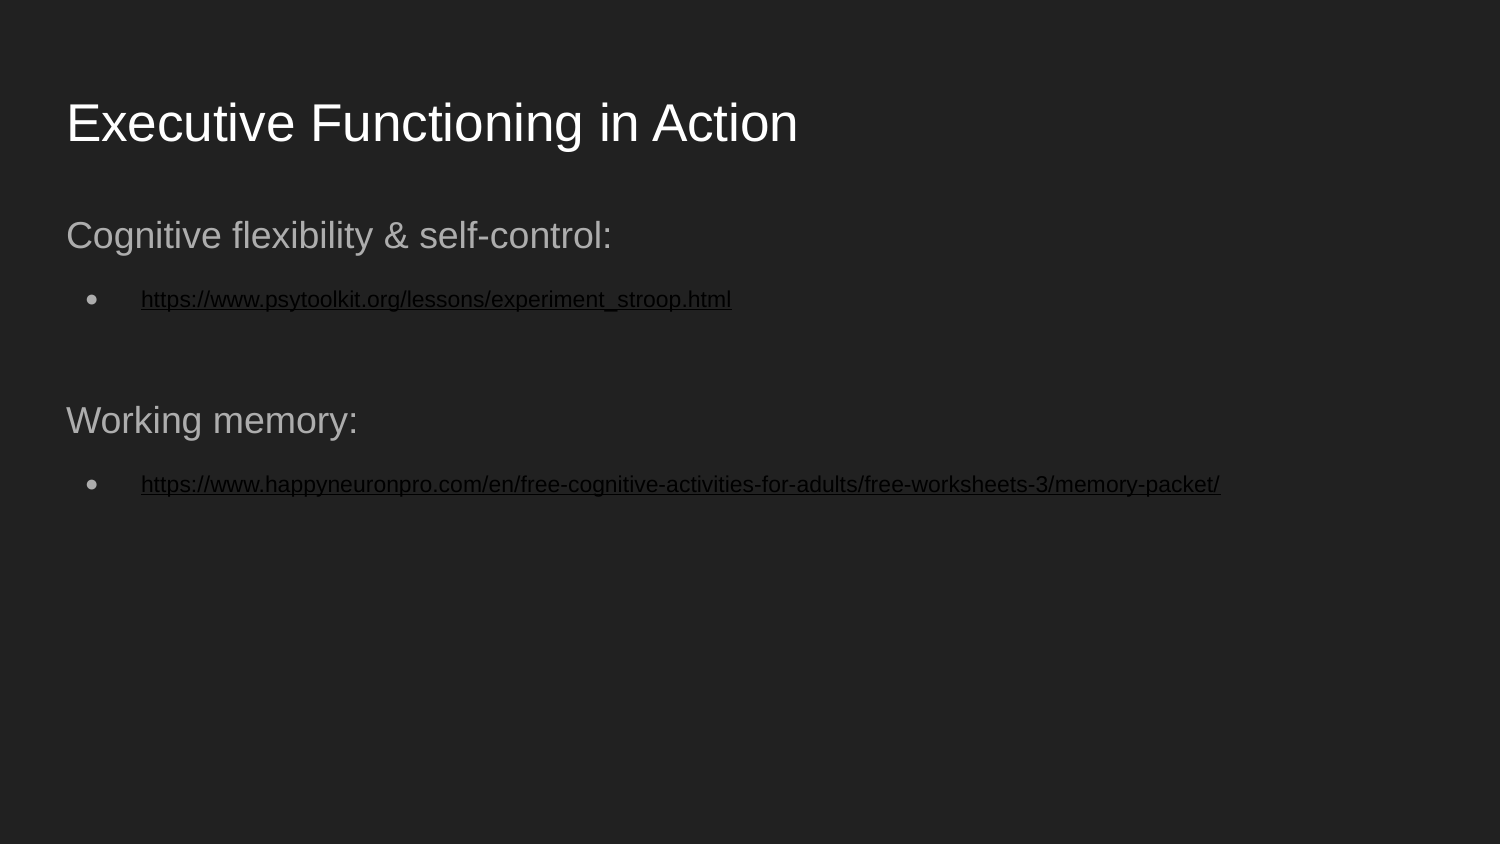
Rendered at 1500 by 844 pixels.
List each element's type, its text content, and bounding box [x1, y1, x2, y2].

list Cognitive flexibility & self-control: https://www.psytoolkit.org/lessons/experiment_stroop.html Working memory: https://www.happyneuronpro.com/en/free-cognitive-activities-for-adults/free-worksheets-3/memory-packet/ [51, 189, 1449, 750]
title Executive Functioning in Action [51, 72, 1449, 167]
